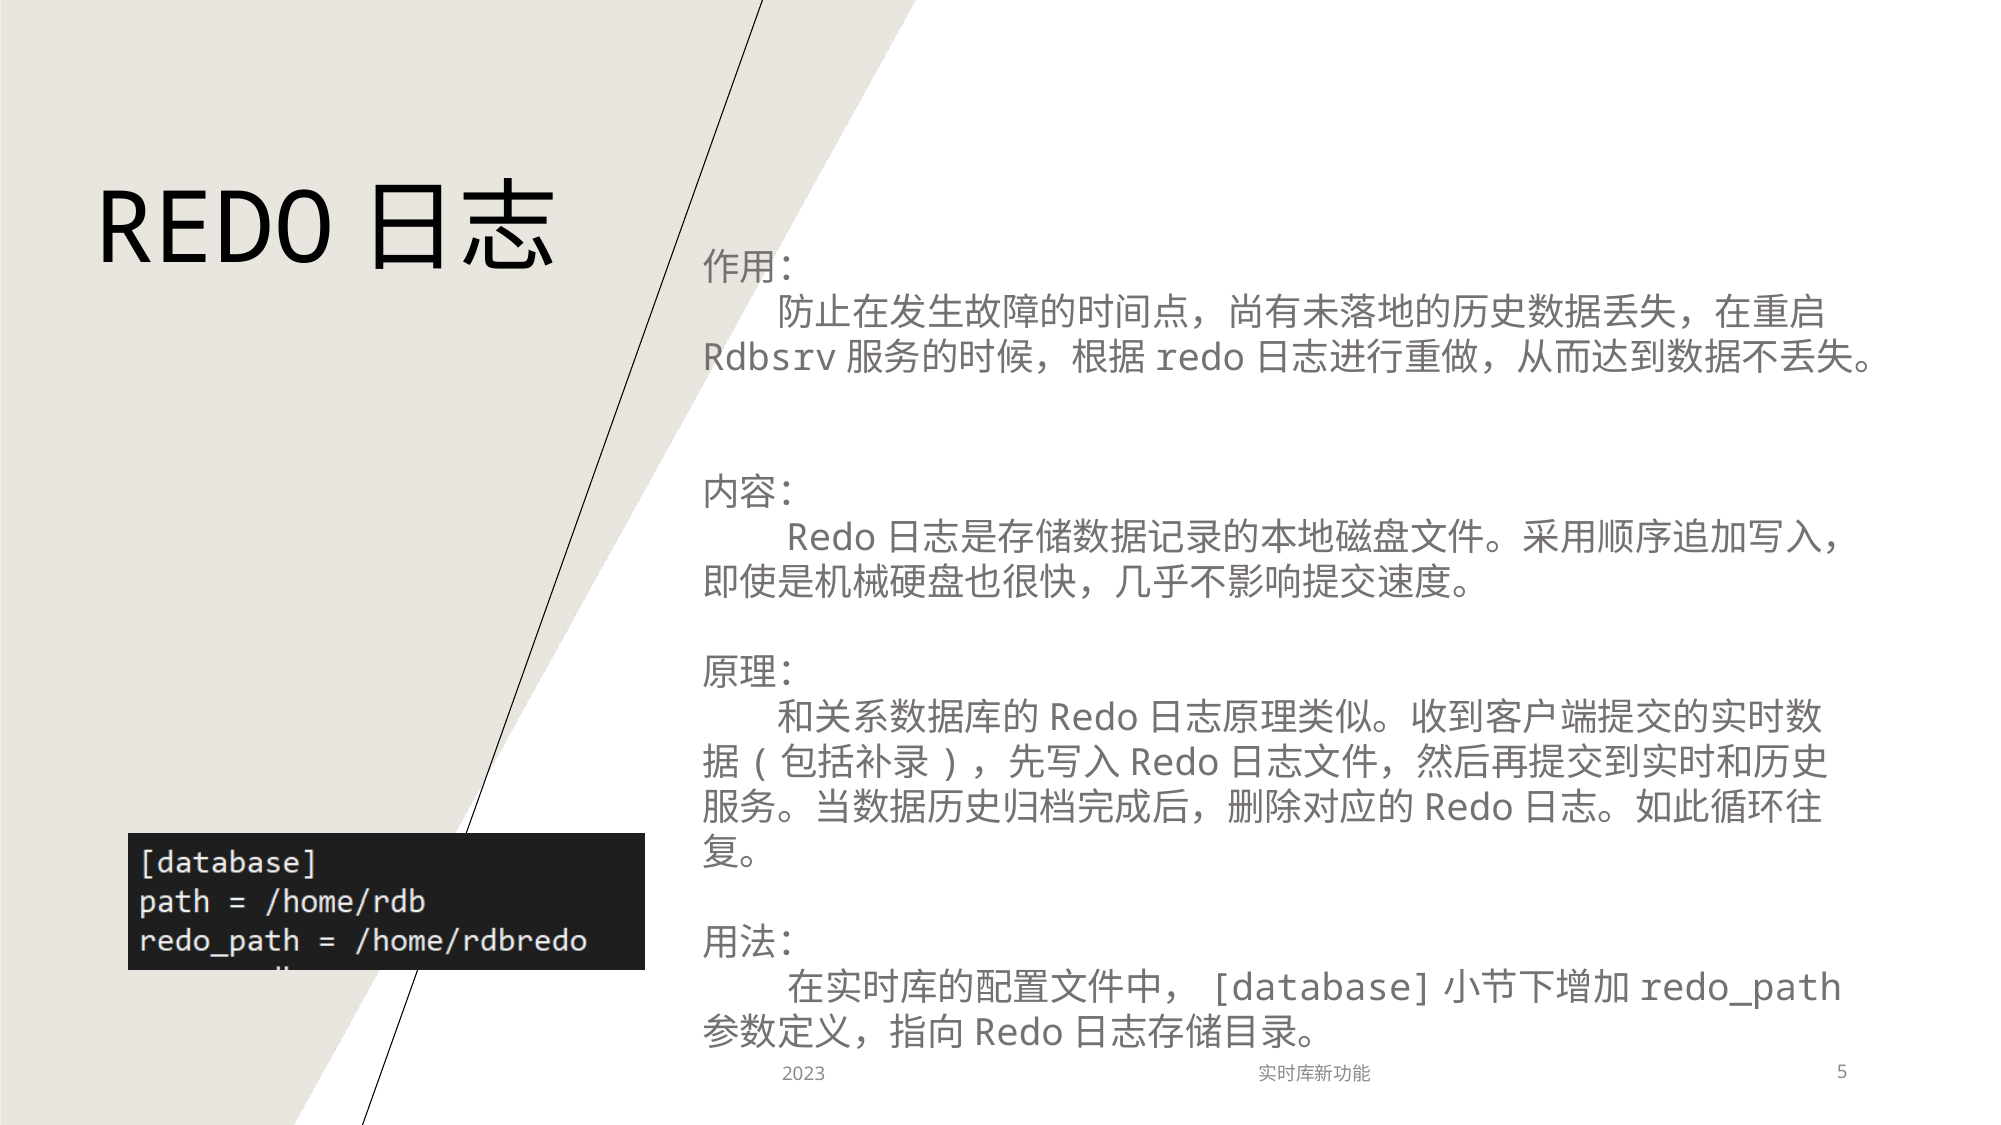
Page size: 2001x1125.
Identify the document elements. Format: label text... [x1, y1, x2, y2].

text_box 作用： 防止在发生故障的时间点，尚有未落地的历史数据丢失，在重启Rdbsrv服务的时候，根据redo日志进行重做，从而达到数据不丢失。 内容： Redo日志是存储数据记录的本地磁盘文件。采用顺序追加写入，即使是机械硬盘也很快，几乎不影响提交速度。 原理： 和关系数据库的Redo日志原理类似。收到客户端提交的实时数据(包括补录)，先写入Redo日志文件，然后再提交到实时和历史服务。当数据历史归档完成后，删除对应的Redo日志。如此循环往复。 用法： 在实时库的配置文件中，[database]小节下增加redo_path参数定义，指向Redo日志存储目录。 [687, 236, 1872, 1061]
text_box REDO日志 [80, 155, 574, 291]
footer 实时库新功能 [1106, 1061, 1524, 1103]
picture [0, 0, 916, 1125]
slide_number 5 [1584, 1061, 1863, 1103]
slide_number 2023 [767, 1061, 1046, 1103]
